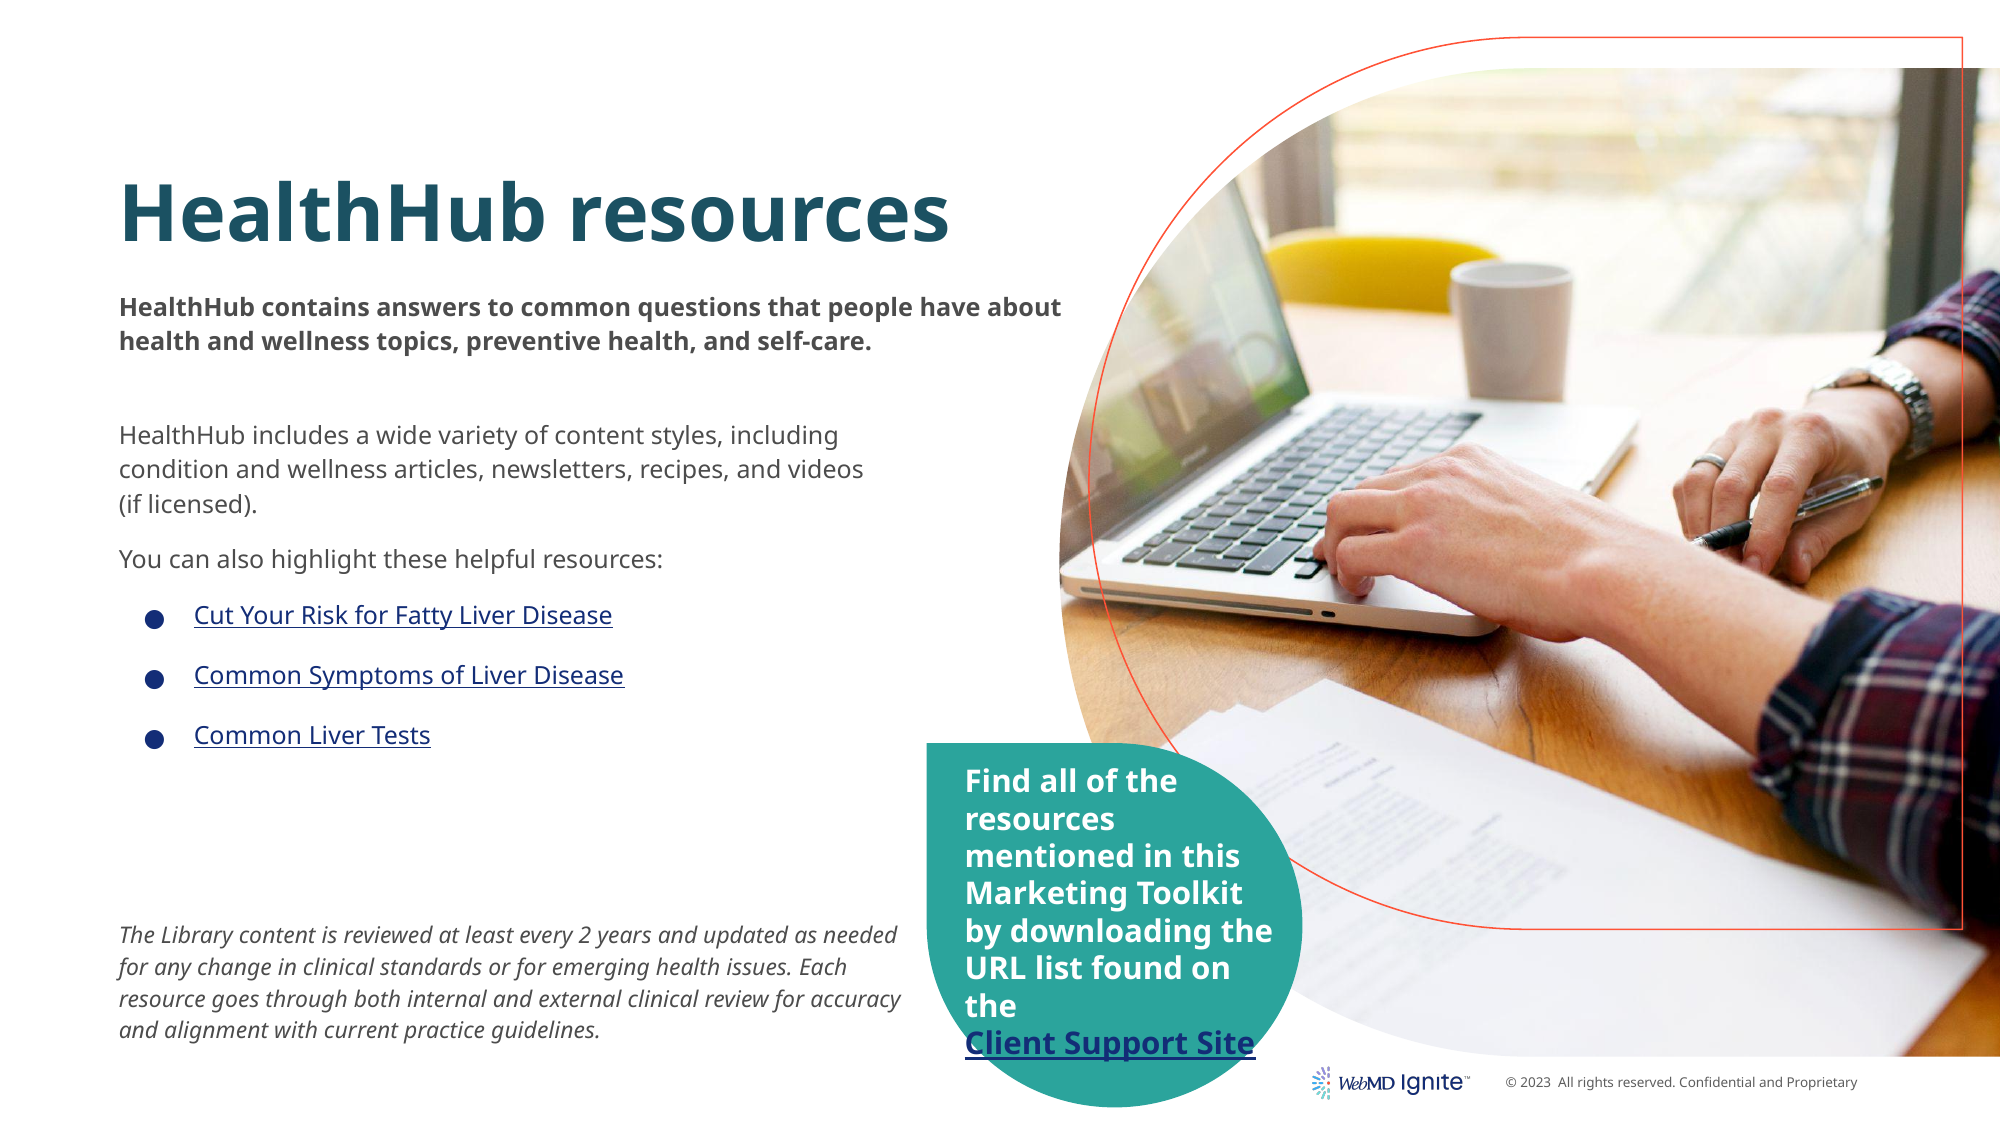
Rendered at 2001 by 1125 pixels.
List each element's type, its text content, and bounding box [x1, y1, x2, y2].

text_box [926, 743, 1054, 1012]
title HealthHub resources [118, 48, 1871, 266]
list HealthHub includes a wide variety of content styles, including condition and wellness articles, newsletters, recipes, and videos (if licensed). You can also highlight these helpful resources: Cut Your Risk for Fatty Liver Disease Common Symptoms of Liver Disease Common Liver Tests [118, 407, 902, 917]
text_box [1018, 1082, 1211, 1108]
text_box [1431, 37, 1963, 66]
text_box The Library content is reviewed at least every 2 years and updated as needed for any change in clinical standards or for emerging health issues. Each resource goes through both internal and external clinical review for accuracy and alignment with current practice guidelines. [118, 917, 902, 1087]
picture [1059, 67, 2000, 1057]
picture [1308, 1063, 1474, 1103]
list HealthHub contains answers to common questions that people have about health and wellness topics, preventive health, and self-care. [118, 278, 1054, 371]
text_box Find all of the resources mentioned in this Marketing Toolkit by downloading the URL list found on the Client Support Site [949, 746, 1295, 1082]
